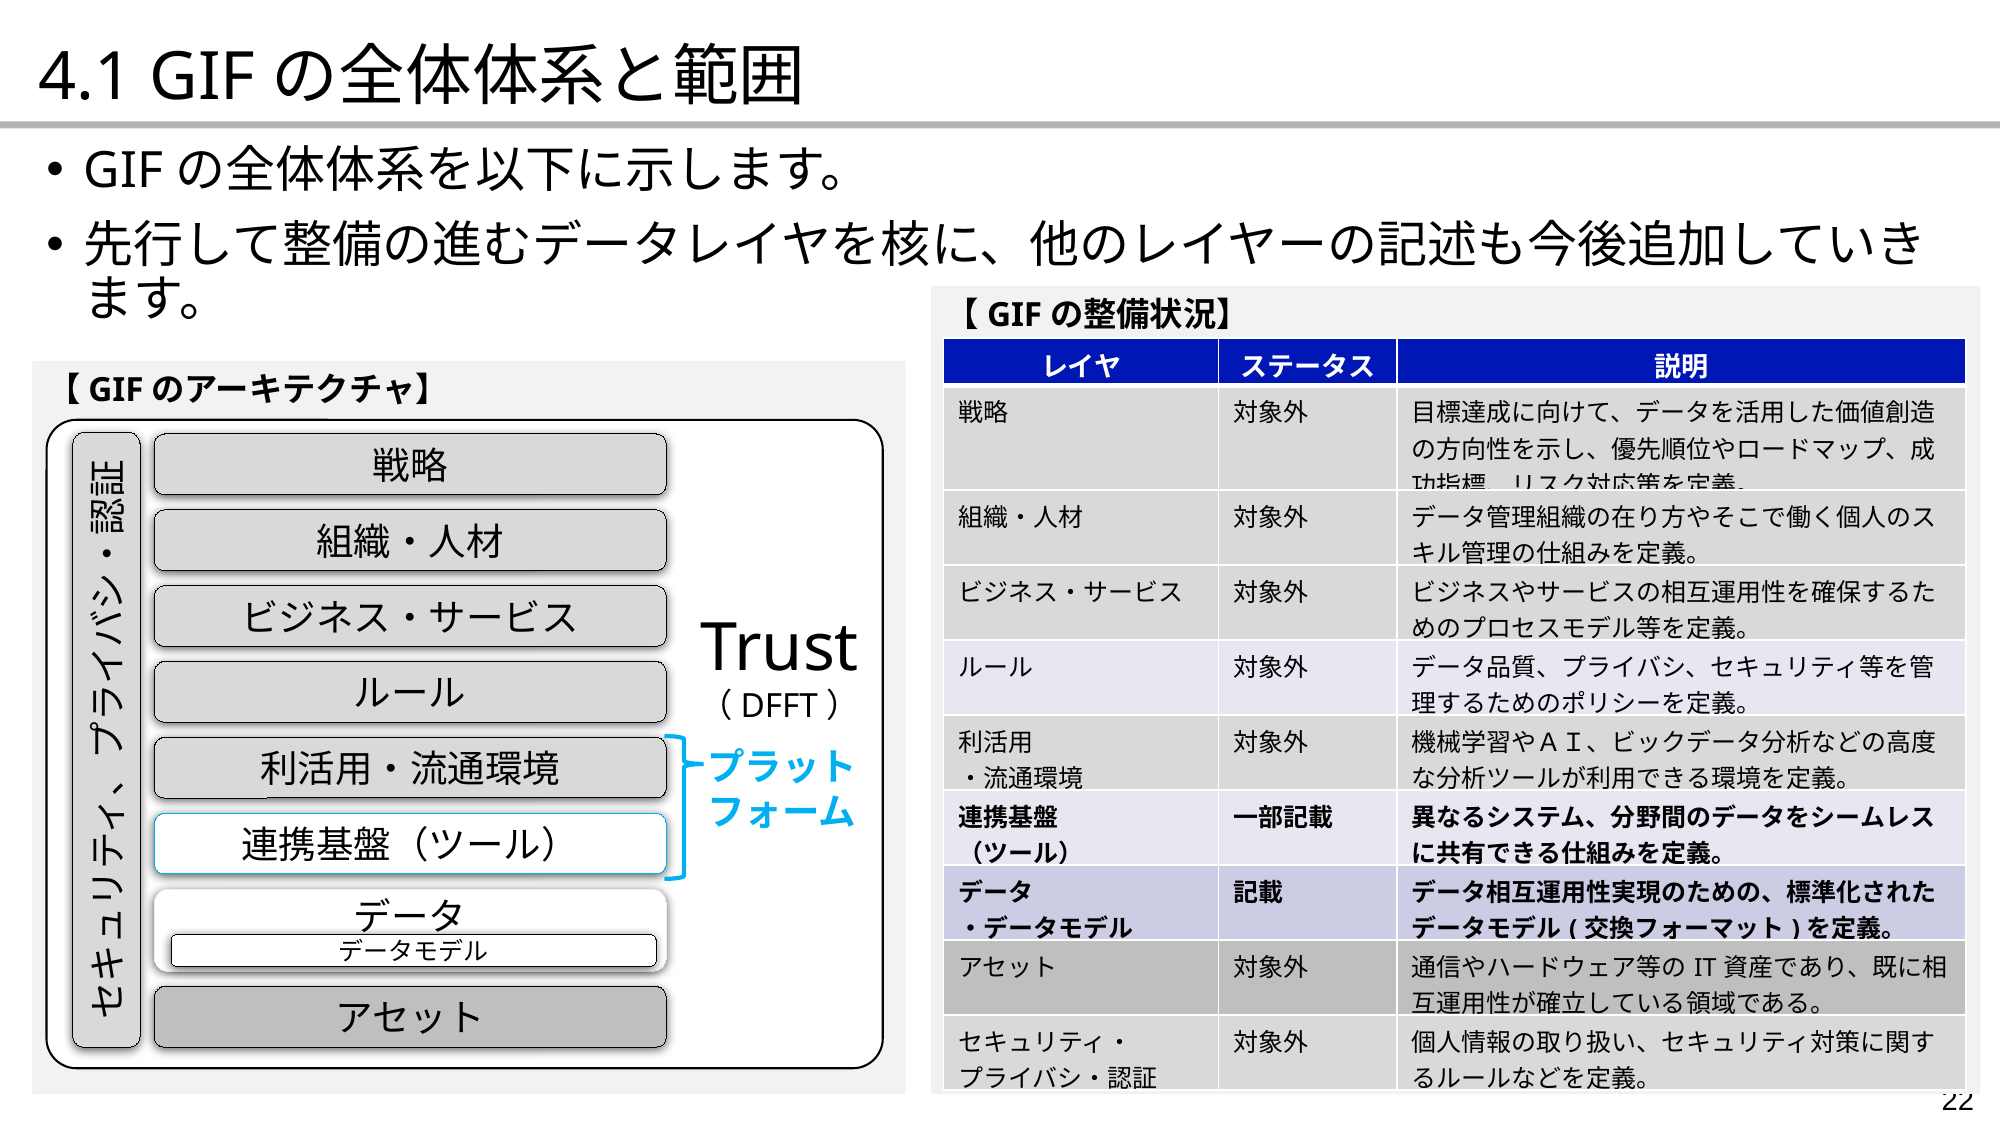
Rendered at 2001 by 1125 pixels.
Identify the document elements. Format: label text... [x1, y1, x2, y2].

table_cell 対象外 [1219, 641, 1396, 714]
table_cell 連携基盤 （ツール） [944, 791, 1218, 864]
table_header 説明 [1398, 339, 1965, 383]
text_box 4.1 GIFの全体体系と範囲 [23, 34, 1910, 121]
text_box 【GIFのアーキテクチャ】 [31, 360, 907, 1095]
table_cell 利活用 ・流通環境 [944, 716, 1218, 789]
text_box 連携基盤（ツール） [154, 813, 664, 874]
text_box ビジネス・サービス [154, 585, 667, 647]
text_box [664, 735, 692, 880]
table_cell 記載 [1219, 866, 1396, 939]
table_cell 通信やハードウェア等のIT資産であり、既に相互運用性が確立している領域である。 [1398, 941, 1965, 1014]
table_cell 異なるシステム、分野間のデータをシームレスに共有できる仕組みを定義。 [1398, 791, 1965, 864]
table_cell データ相互運用性実現のための、標準化されたデータモデル(交換フォーマット)を定義。 [1398, 866, 1965, 939]
table_header レイヤ [944, 339, 1218, 383]
text_box プラットフォーム [692, 736, 901, 841]
text_box 【GIFの整備状況】 [930, 285, 1981, 1095]
table_cell ビジネス・サービス [944, 566, 1218, 639]
text_box データモデル [171, 934, 657, 967]
table_cell 目標達成に向けて、データを活用した価値創造の方向性を示し、優先順位やロードマップ、成功指標、リスク対応策を定義。 [1398, 388, 1965, 489]
table_cell ビジネスやサービスの相互運用性を確保するためのプロセスモデル等を定義。 [1398, 566, 1965, 639]
text_box データ [154, 889, 667, 972]
table_cell 対象外 [1219, 941, 1396, 1014]
slide_number 22 [1881, 1073, 1989, 1124]
table_cell データ管理組織の在り方やそこで働く個人のスキル管理の仕組みを定義。 [1398, 491, 1965, 564]
table_cell 対象外 [1219, 491, 1396, 564]
table_cell アセット [944, 941, 1218, 1014]
text_box セキュリティ、プライバシ・認証 [72, 432, 141, 1048]
table_cell データ ・データモデル [944, 866, 1218, 939]
table_header ステータス [1219, 339, 1396, 383]
table_cell 対象外 [1219, 388, 1396, 489]
table_cell 機械学習やＡＩ、ビックデータ分析などの高度な分析ツールが利用できる環境を定義。 [1398, 716, 1965, 789]
text_box 組織・人材 [154, 509, 667, 571]
text_box 利活用・流通環境 [154, 737, 664, 799]
table_cell セキュリティ・ プライバシ・認証 [944, 1016, 1218, 1089]
table_cell データ品質、プライバシ、セキュリティ等を管理するためのポリシーを定義。 [1398, 641, 1965, 714]
table_cell 対象外 [1219, 716, 1396, 789]
text_box ルール [154, 661, 667, 723]
text_box GIFの全体体系を以下に示します。 先行して整備の進むデータレイヤを核に、他のレイヤーの記述も今後追加していきます。 [31, 137, 1957, 976]
table_cell 戦略 [944, 388, 1218, 489]
text_box アセット [154, 986, 667, 1048]
table_cell 対象外 [1219, 1016, 1396, 1089]
table_cell 組織・人材 [944, 491, 1218, 564]
table_cell 個人情報の取り扱い、セキュリティ対策に関するルールなどを定義。 [1398, 1016, 1965, 1089]
text_box Trust （DFFT） [45, 418, 884, 1070]
table_cell 一部記載 [1219, 791, 1396, 864]
table_cell 対象外 [1219, 566, 1396, 639]
text_box 戦略 [154, 433, 667, 495]
table_cell ルール [944, 641, 1218, 714]
